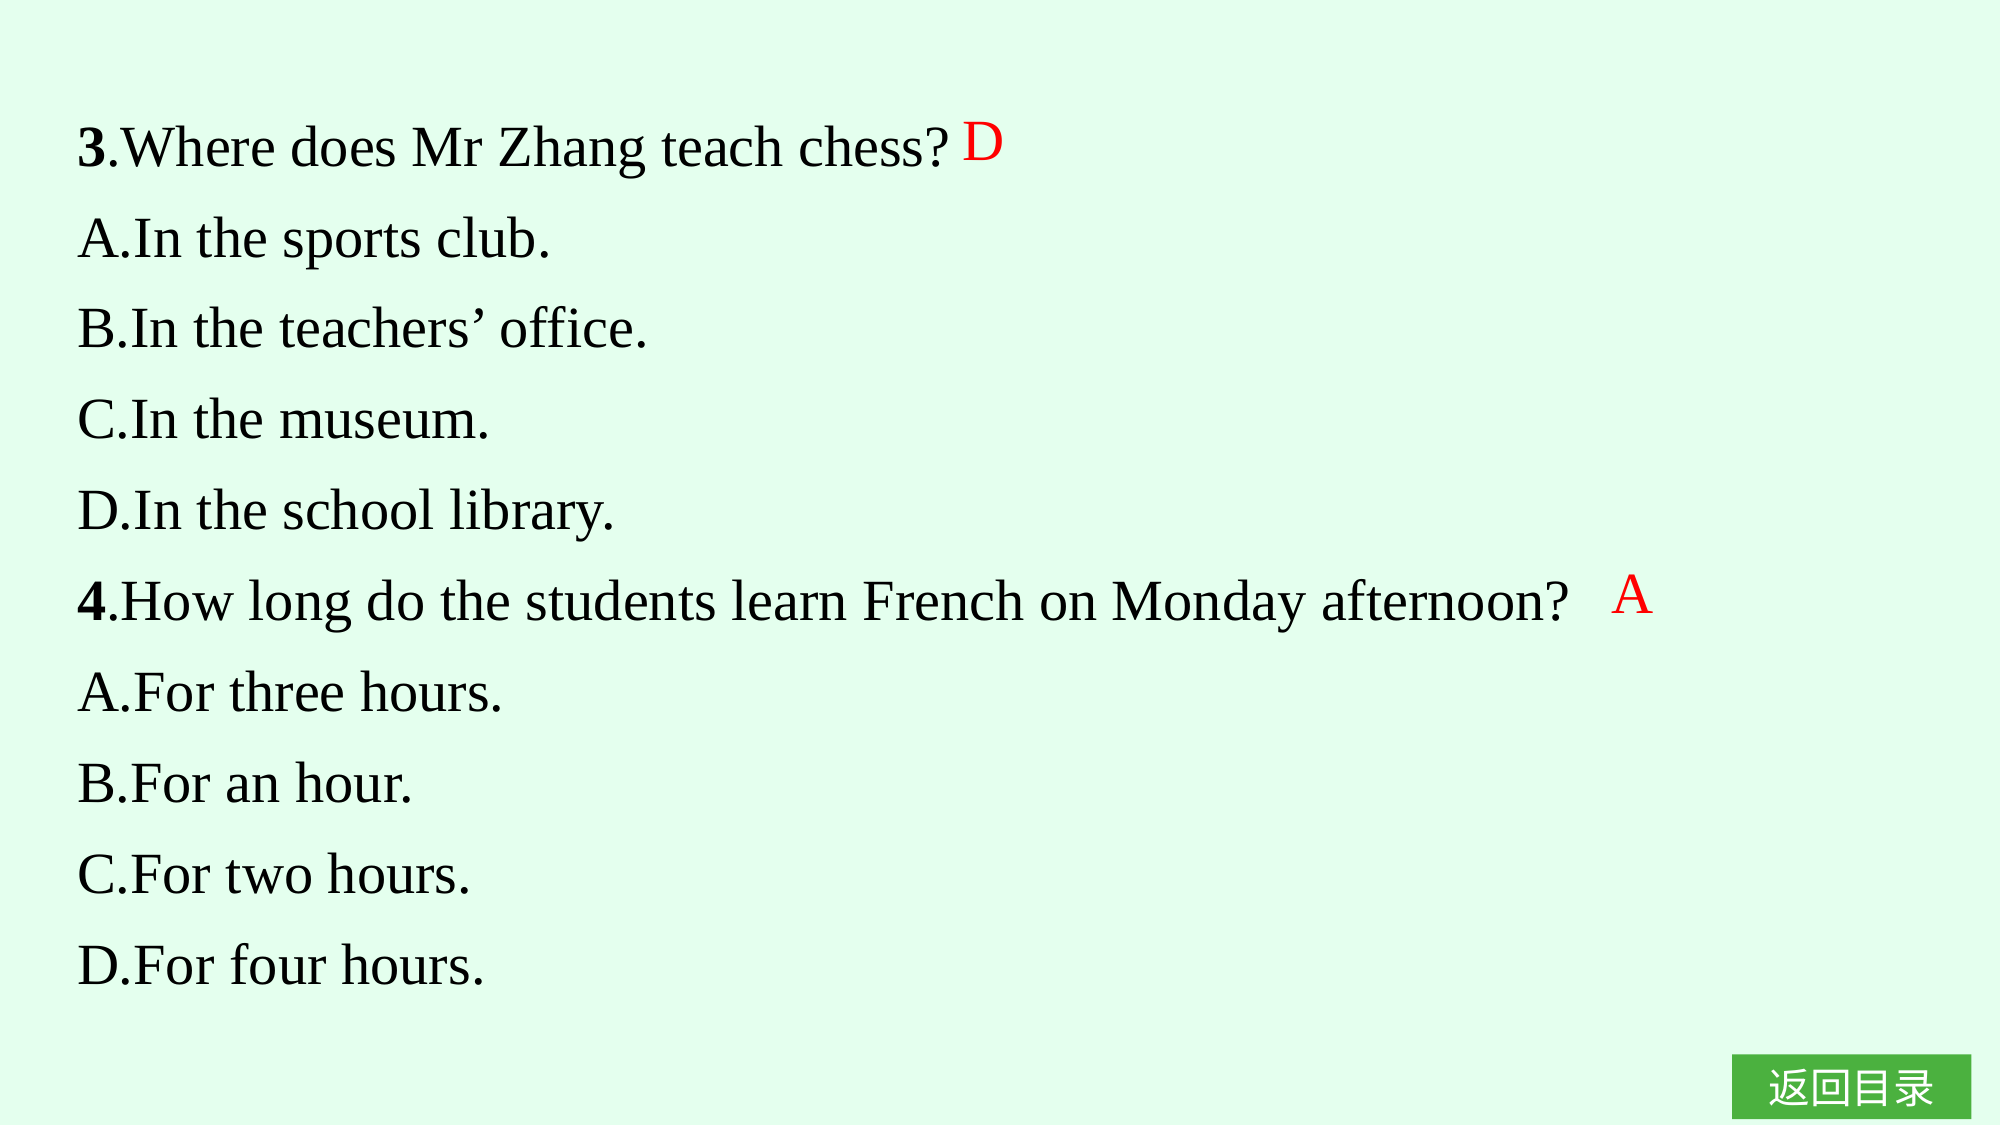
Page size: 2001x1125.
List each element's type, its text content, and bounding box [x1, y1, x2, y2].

text_box 3.Where does Mr Zhang teach chess? A.In the sports club. B.In the teachers’ office. C.In the museum. D.In the school library. 4.How long do the students learn French on Monday afternoon? A.For three hours. B.For an hour. C.For two hours. D.For four hours. [62, 79, 1938, 1004]
text_box A [1596, 548, 1669, 633]
text_box D [947, 94, 1020, 180]
